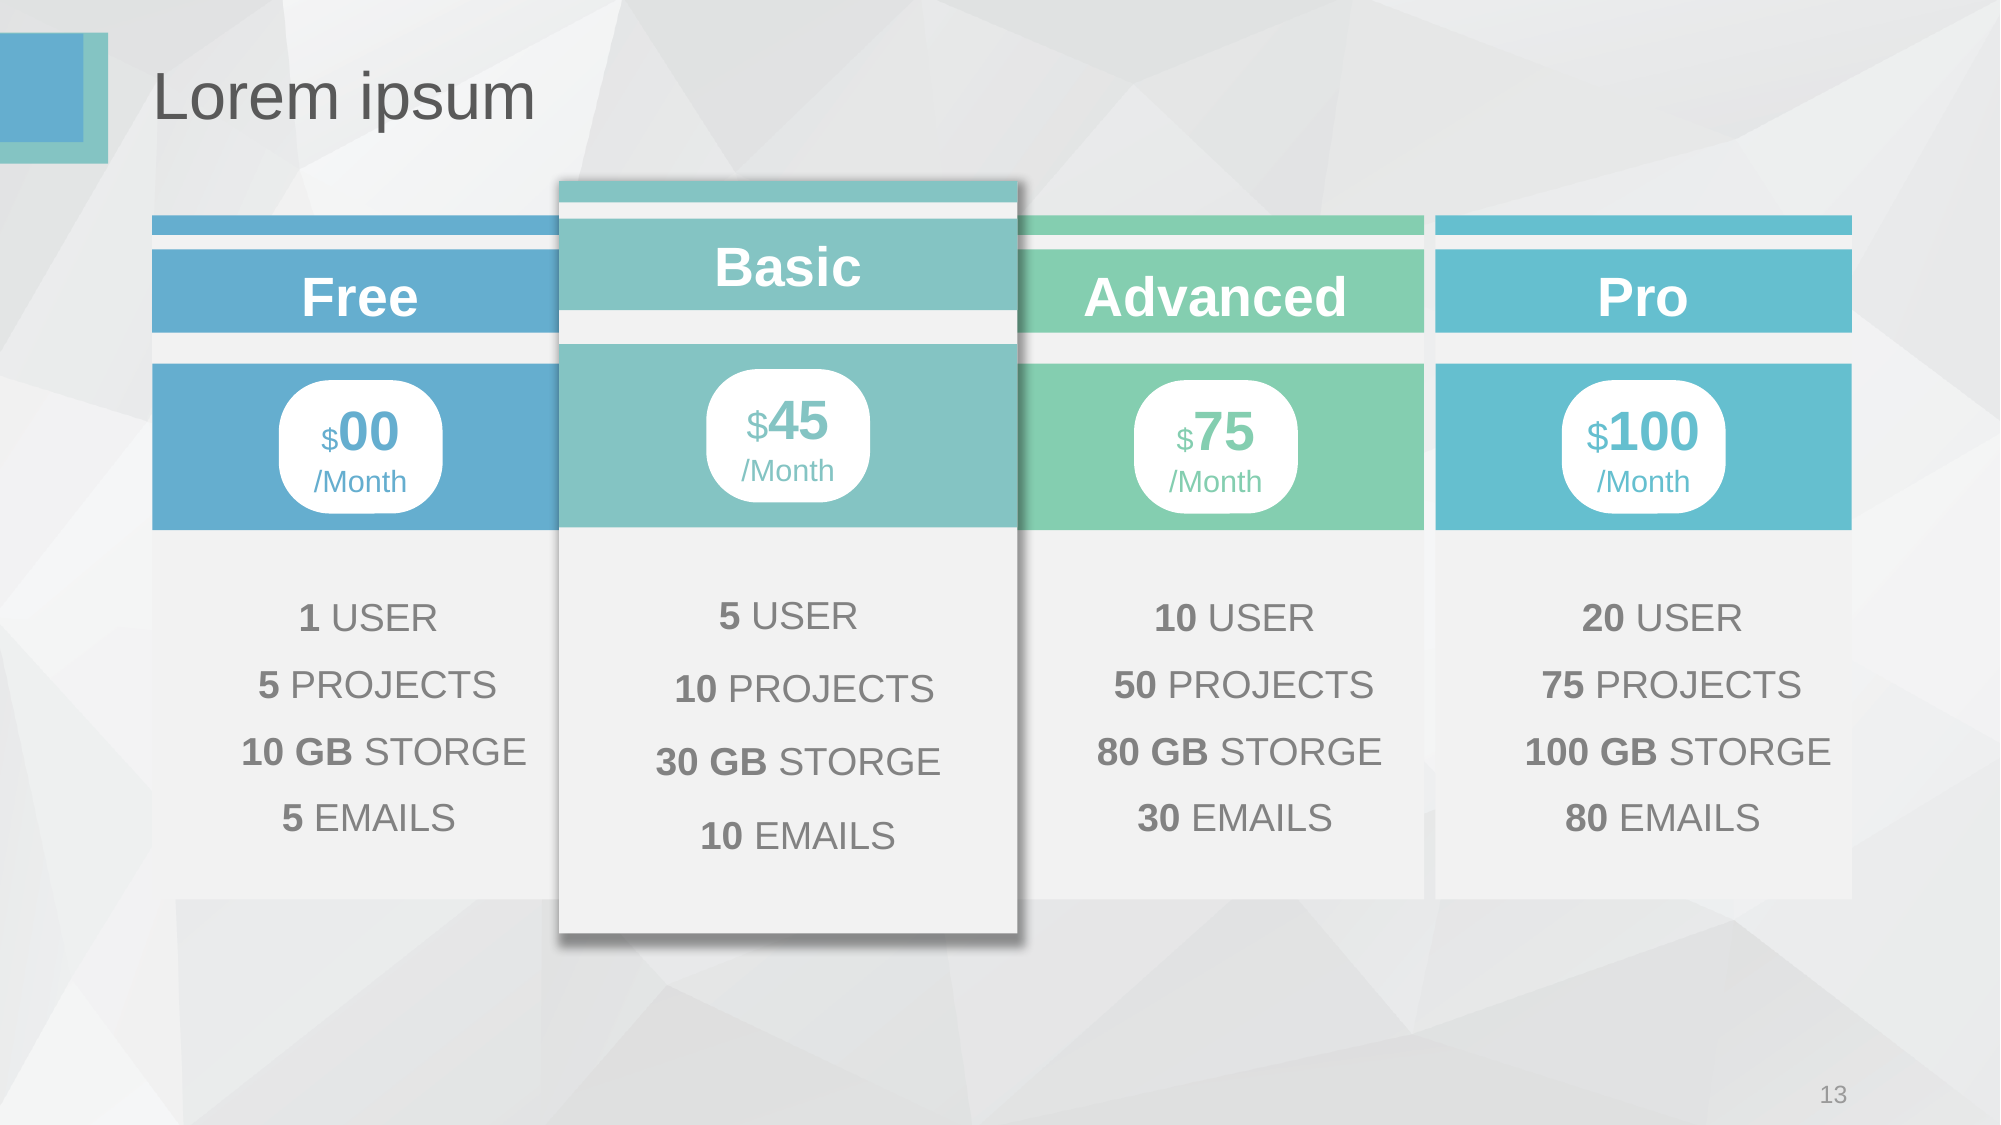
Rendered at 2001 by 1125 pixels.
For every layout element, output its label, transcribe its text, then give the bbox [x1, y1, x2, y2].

slide_number 13 [1412, 1063, 1863, 1124]
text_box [1434, 214, 1853, 900]
title Lorem ipsum [137, 59, 1863, 136]
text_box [1027, 214, 1425, 900]
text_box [225, 585, 495, 854]
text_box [1081, 585, 1351, 854]
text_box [558, 180, 1018, 935]
picture [0, 0, 2000, 1125]
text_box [640, 582, 937, 878]
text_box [151, 214, 548, 900]
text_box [1509, 585, 1779, 854]
